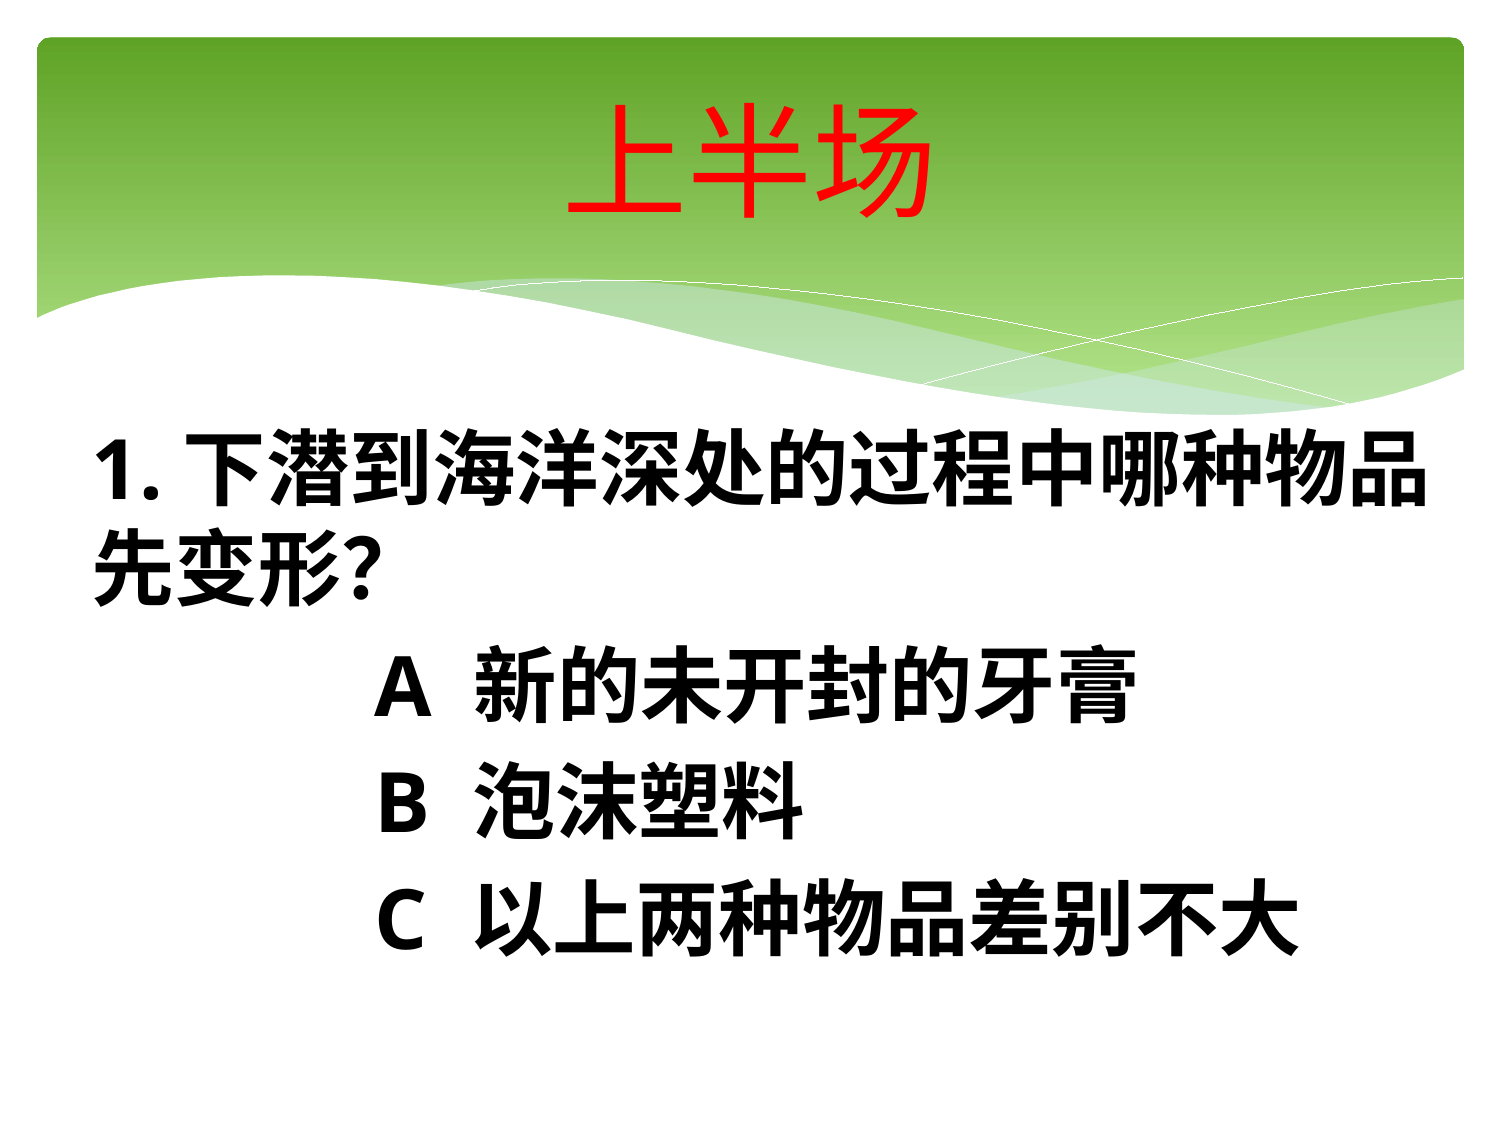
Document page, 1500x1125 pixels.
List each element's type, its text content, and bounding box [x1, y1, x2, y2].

list 1.下潜到海洋深处的过程中哪种物品先变形？ A 新的未开封的牙膏 B 泡沫塑料 C 以上两种物品差别不大 [76, 408, 1447, 994]
title 上半场 [75, 55, 1425, 261]
